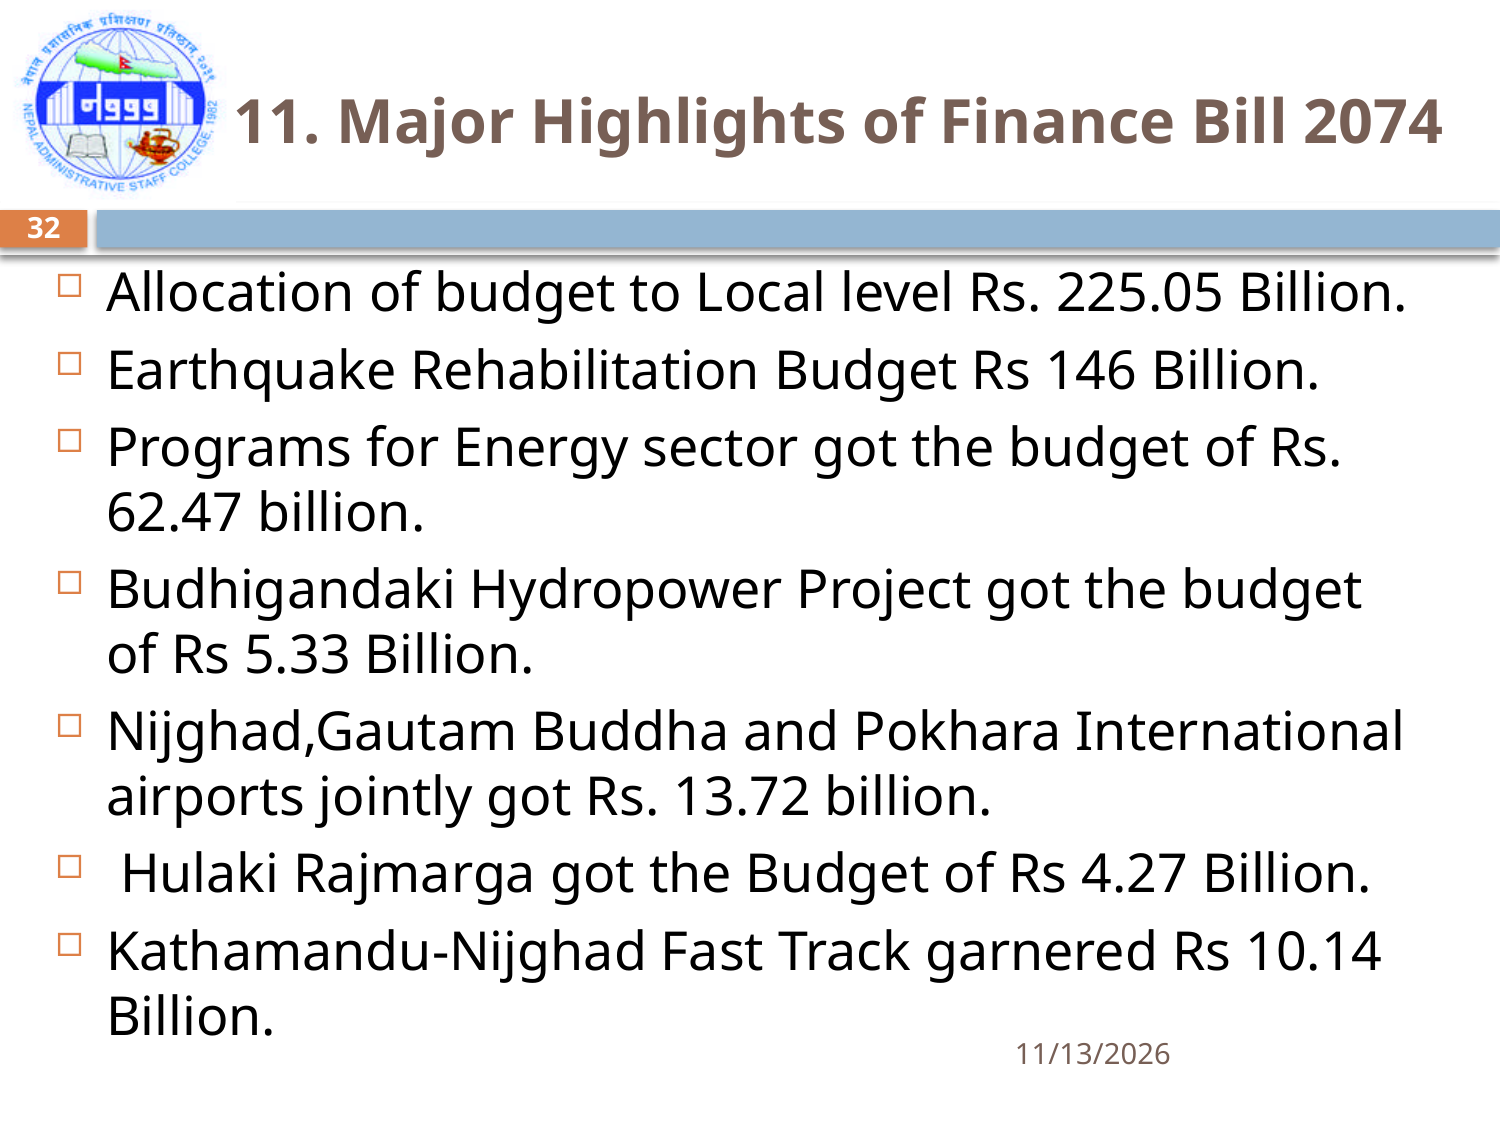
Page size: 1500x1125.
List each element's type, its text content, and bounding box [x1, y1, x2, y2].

title 11. Major Highlights of Finance Bill 2074 [218, 37, 1471, 200]
picture [1, 0, 236, 208]
list Allocation of budget to Local level Rs. 225.05 Billion. Earthquake Rehabilitation Budget Rs 146 Billion. Programs for Energy sector got the budget of Rs. 62.47 billion. Budhigandaki Hydropower Project got the budget of Rs 5.33 Billion. Nijghad,Gautam Buddha and Pokhara International airports jointly got Rs. 13.72 billion. Hulaki Rajmarga got the Budget of Rs 4.27 Billion. Kathamandu-Nijghad Fast Track garnered Rs 10.14 Billion. [40, 250, 1438, 1085]
slide_number 32 [0, 208, 88, 249]
